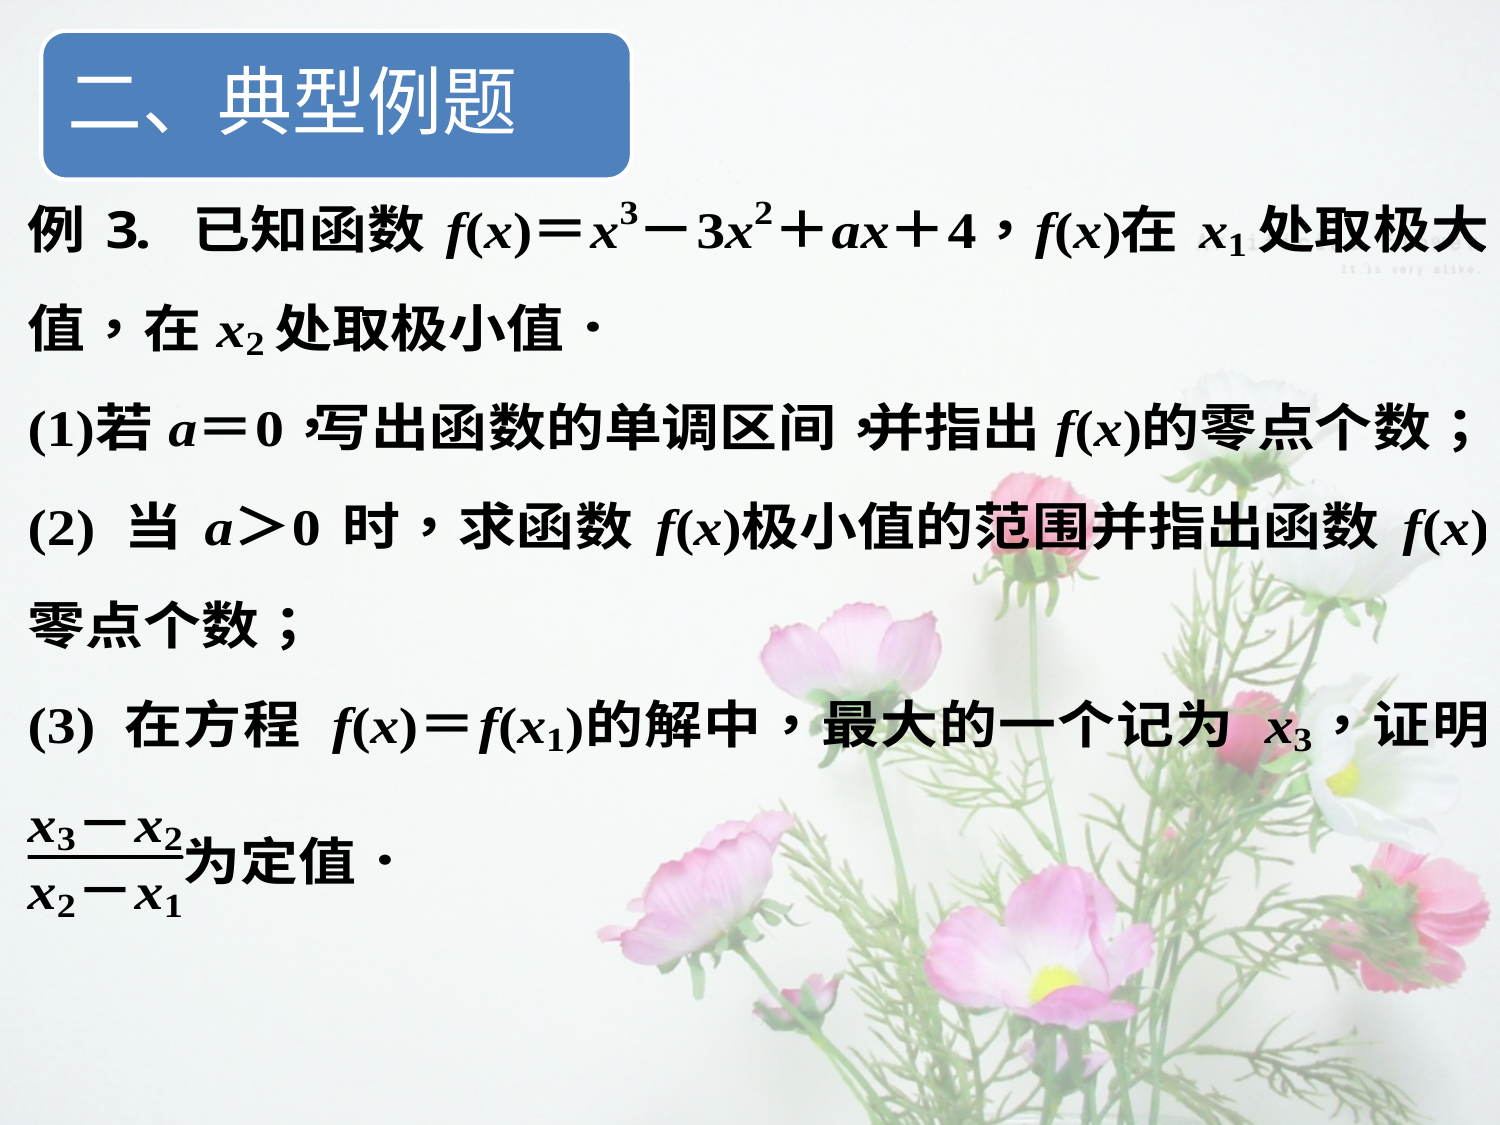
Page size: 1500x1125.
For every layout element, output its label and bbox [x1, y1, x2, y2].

text_box [41, 30, 633, 180]
text_box [27, 197, 1486, 1039]
picture [0, 0, 1500, 1125]
